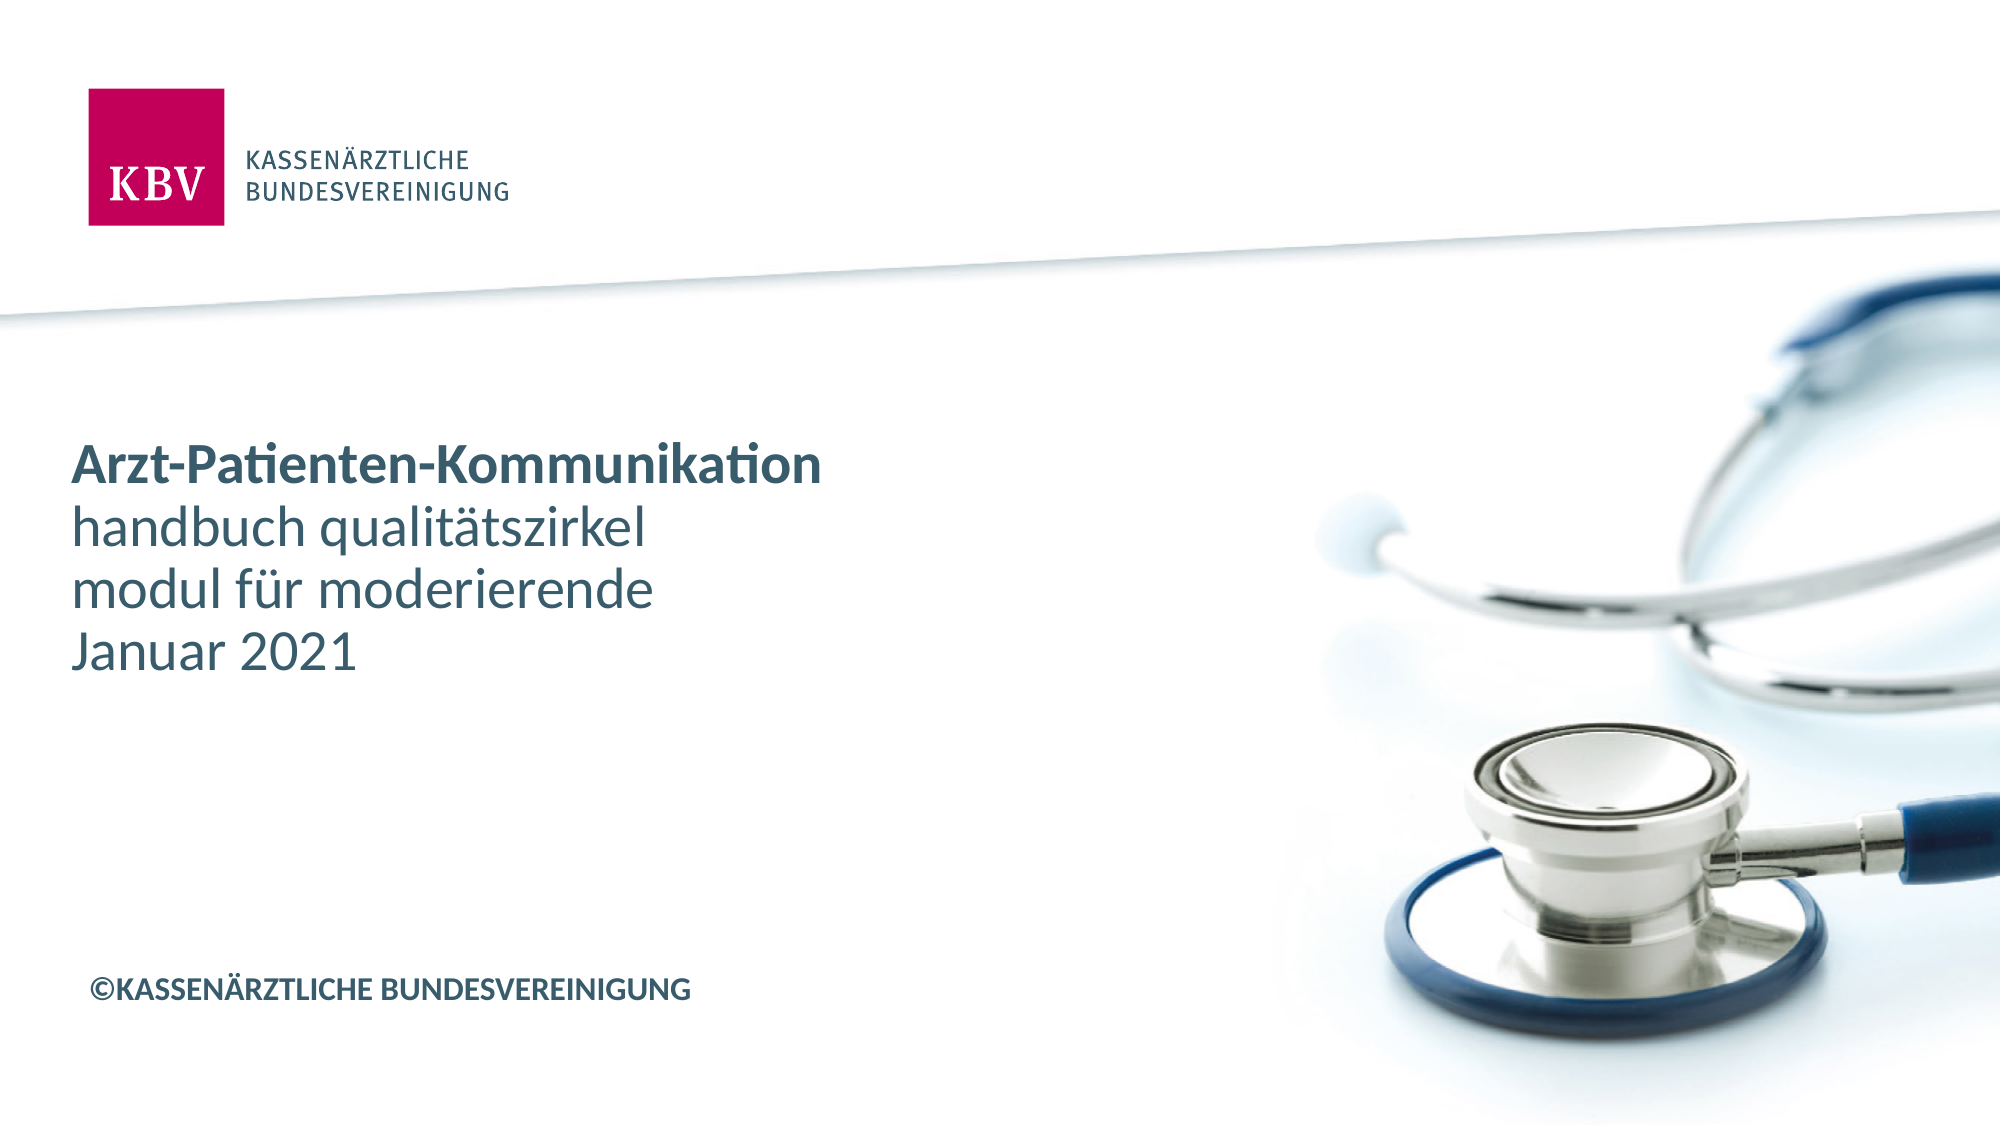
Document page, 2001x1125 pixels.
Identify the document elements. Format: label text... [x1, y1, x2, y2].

list ©Kassenärztliche Bundesvereinigung [88, 962, 1496, 1046]
picture [0, 0, 2000, 1125]
title Arzt-Patienten-Kommunikation handbuch qualitätszirkel modul für moderierende Januar 2021 [71, 434, 1479, 700]
